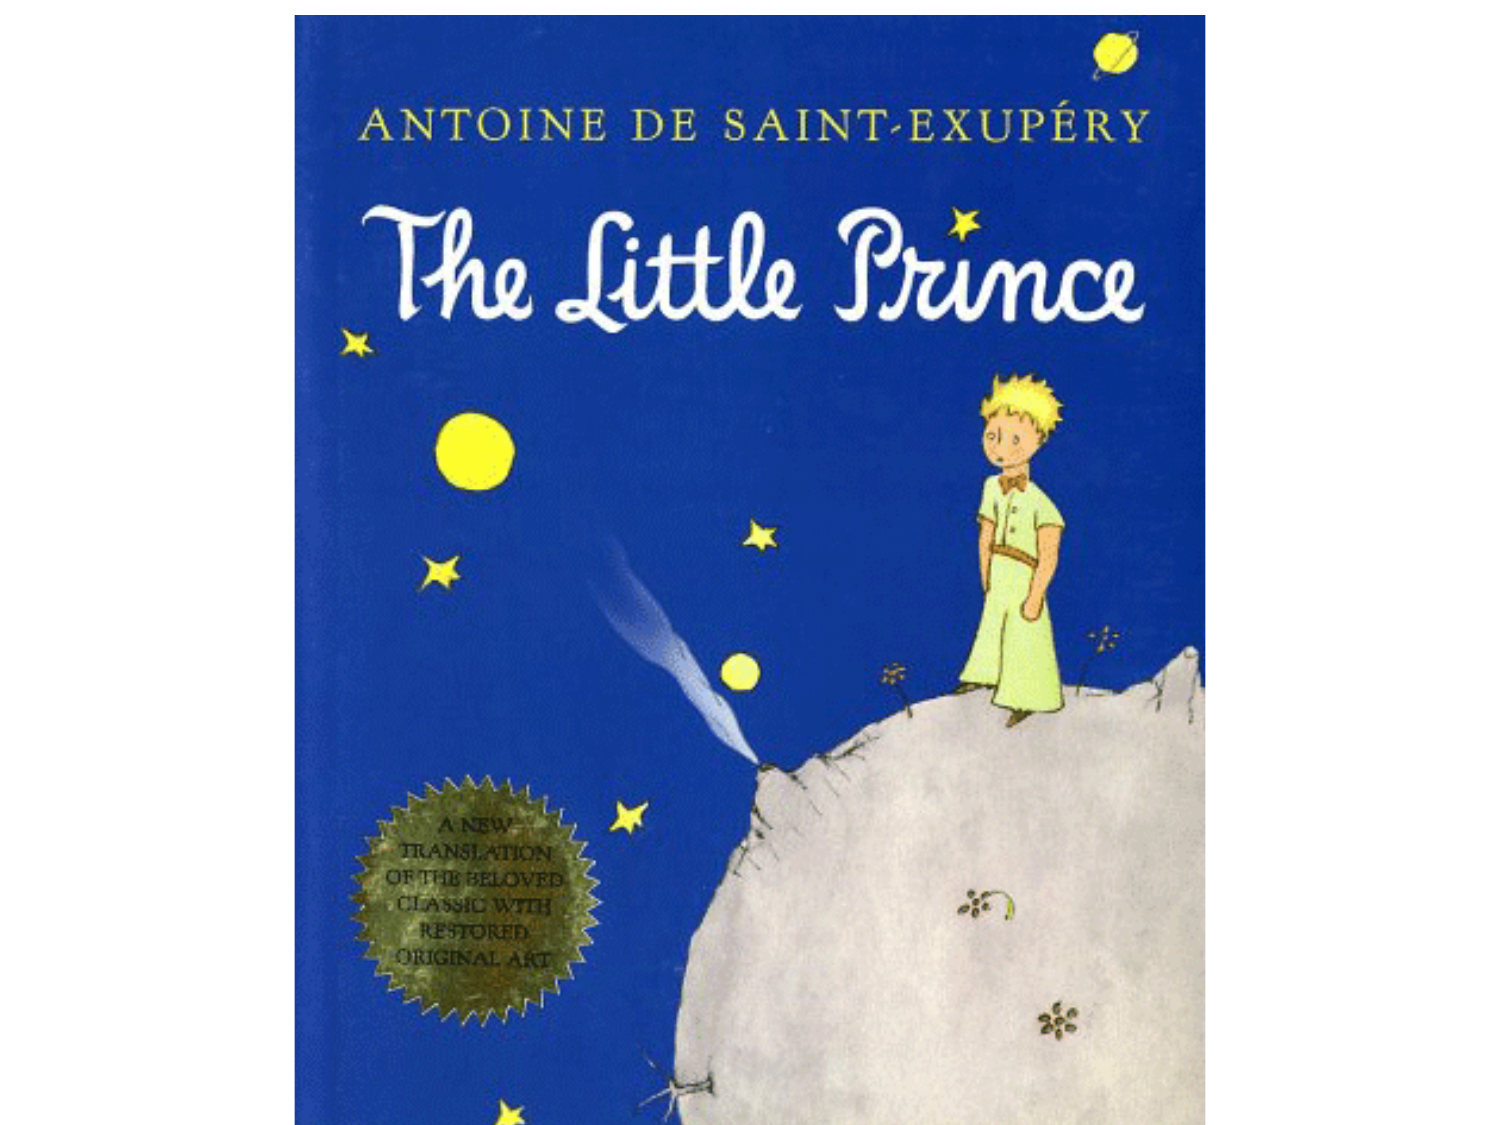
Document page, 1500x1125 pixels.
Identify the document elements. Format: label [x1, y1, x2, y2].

text_box [294, 15, 1206, 1125]
